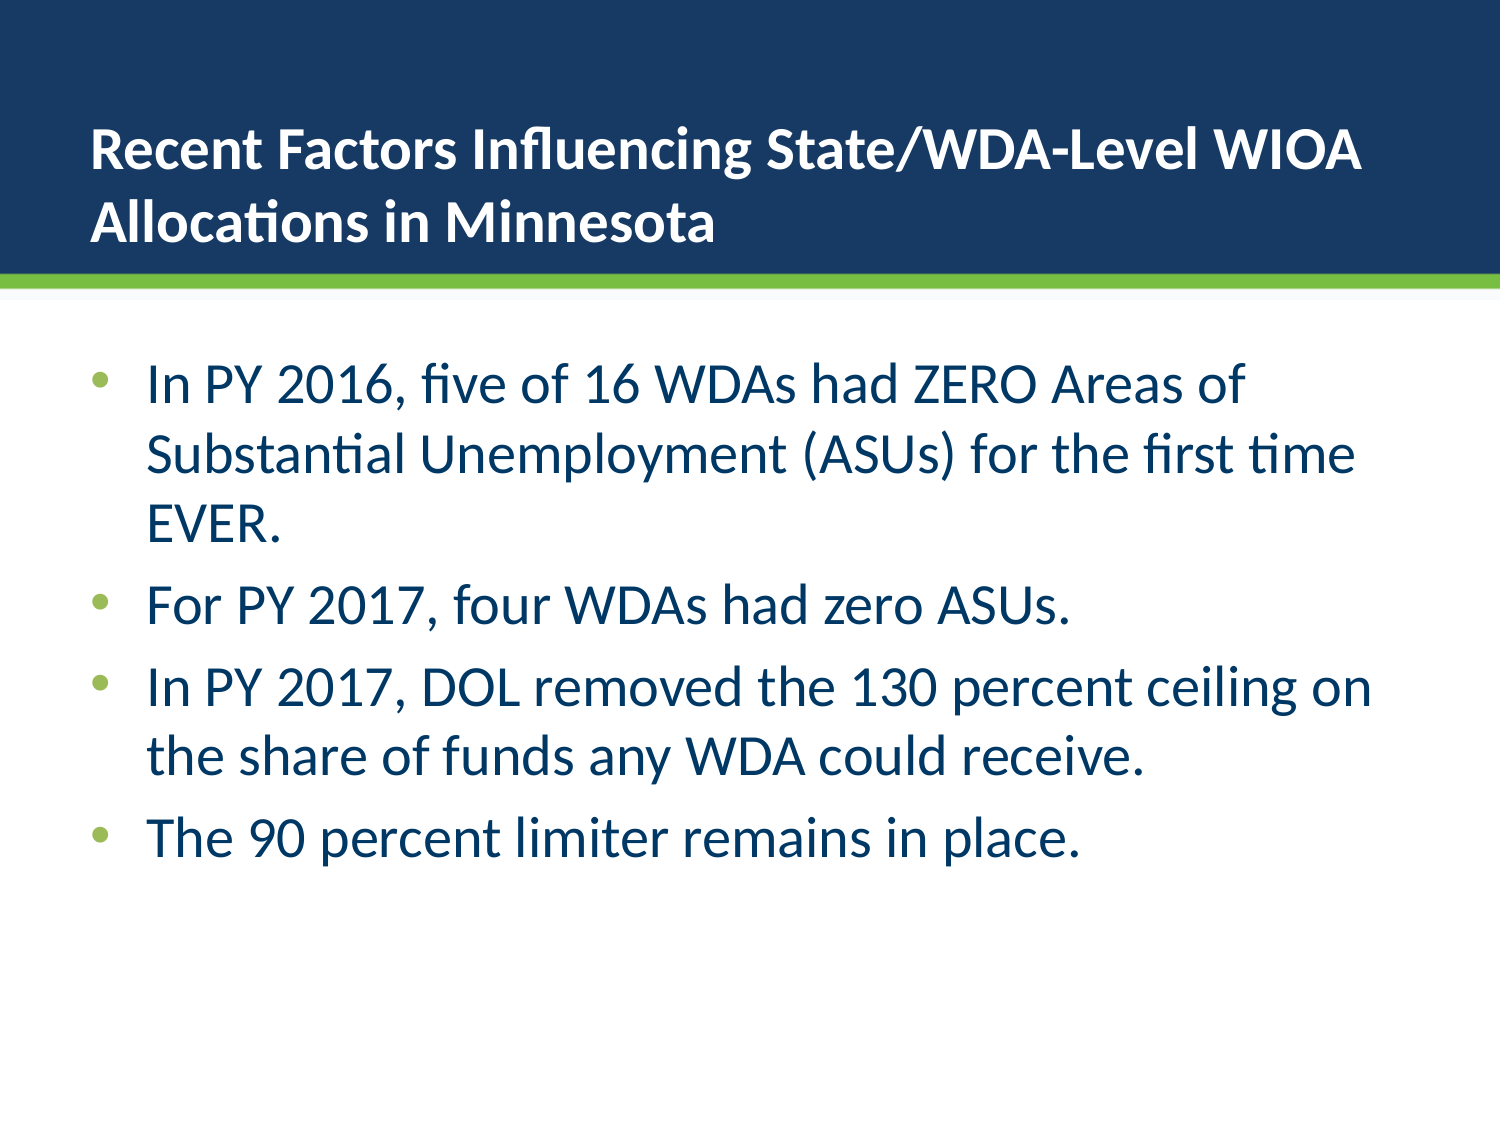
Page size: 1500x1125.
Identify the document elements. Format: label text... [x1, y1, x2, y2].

picture [0, 0, 1500, 300]
title Recent Factors Influencing State/WDA-Level WIOA Allocations in Minnesota [75, 99, 1425, 263]
list In PY 2016, five of 16 WDAs had ZERO Areas of Substantial Unemployment (ASUs) for the first time EVER. For PY 2017, four WDAs had zero ASUs. In PY 2017, DOL removed the 130 percent ceiling on the share of funds any WDA could receive. The 90 percent limiter remains in place. [75, 337, 1425, 1125]
